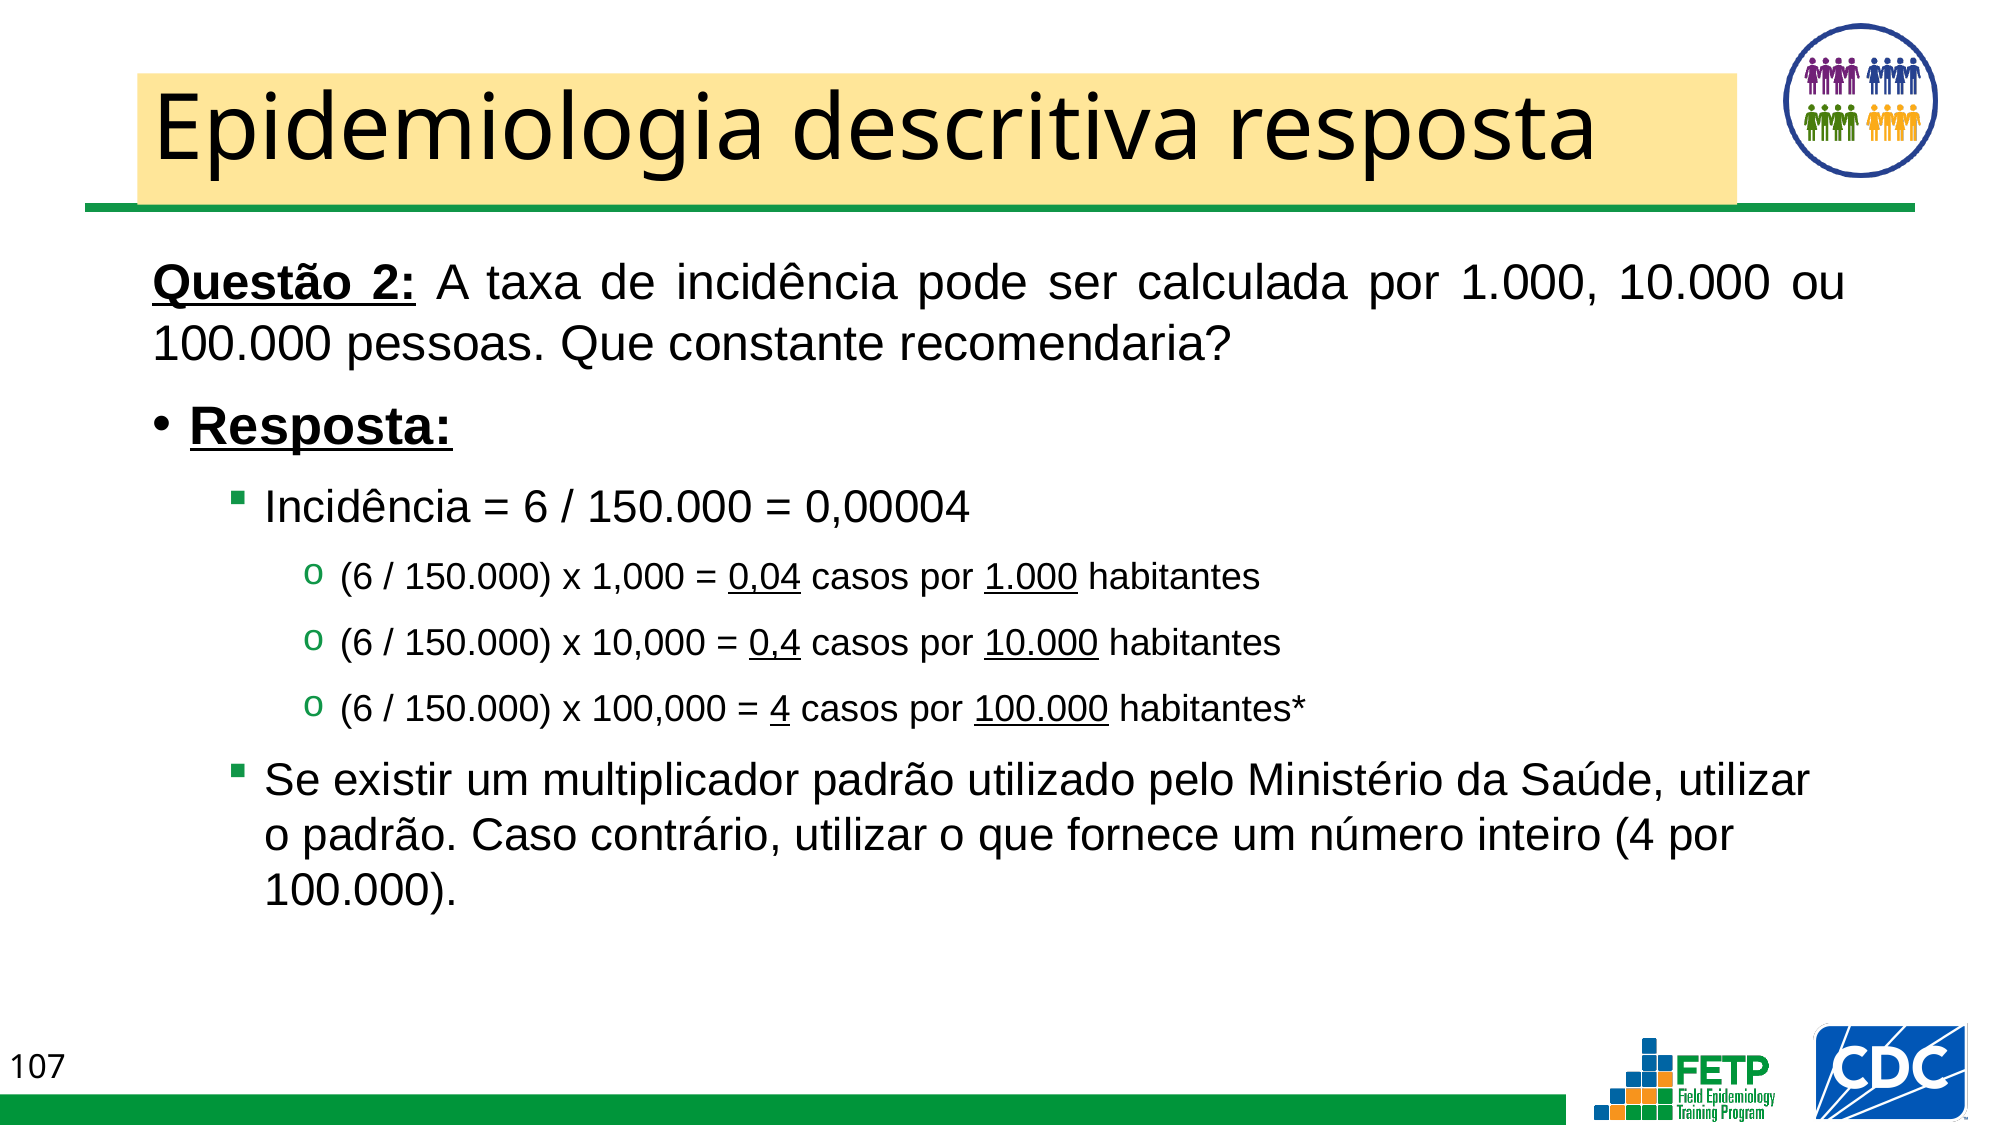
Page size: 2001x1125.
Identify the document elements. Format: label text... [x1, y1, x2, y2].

picture [1813, 1023, 1968, 1122]
picture [1783, 23, 1938, 178]
picture [1594, 1038, 1775, 1122]
title Epidemiologia descritiva resposta [137, 73, 1738, 205]
list Questão 2: A taxa de incidência pode ser calculada por 1.000, 10.000 ou 100.000 pessoas. Que constante recomendaria? Resposta: Incidência = 6 / 150.000 = 0,00004 (6 / 150.000) x 1,000 = 0,04 casos por 1.000 habitantes (6 / 150.000) x 10,000 = 0,4 casos por 10.000 habitantes (6 / 150.000) x 100,000 = 4 casos por 100.000 habitantes* Se existir um multiplicador padrão utilizado pelo Ministério da Saúde, utilizar o padrão. Caso contrário, utilizar o que fornece um número inteiro (4 por 100.000). [137, 242, 1863, 1004]
